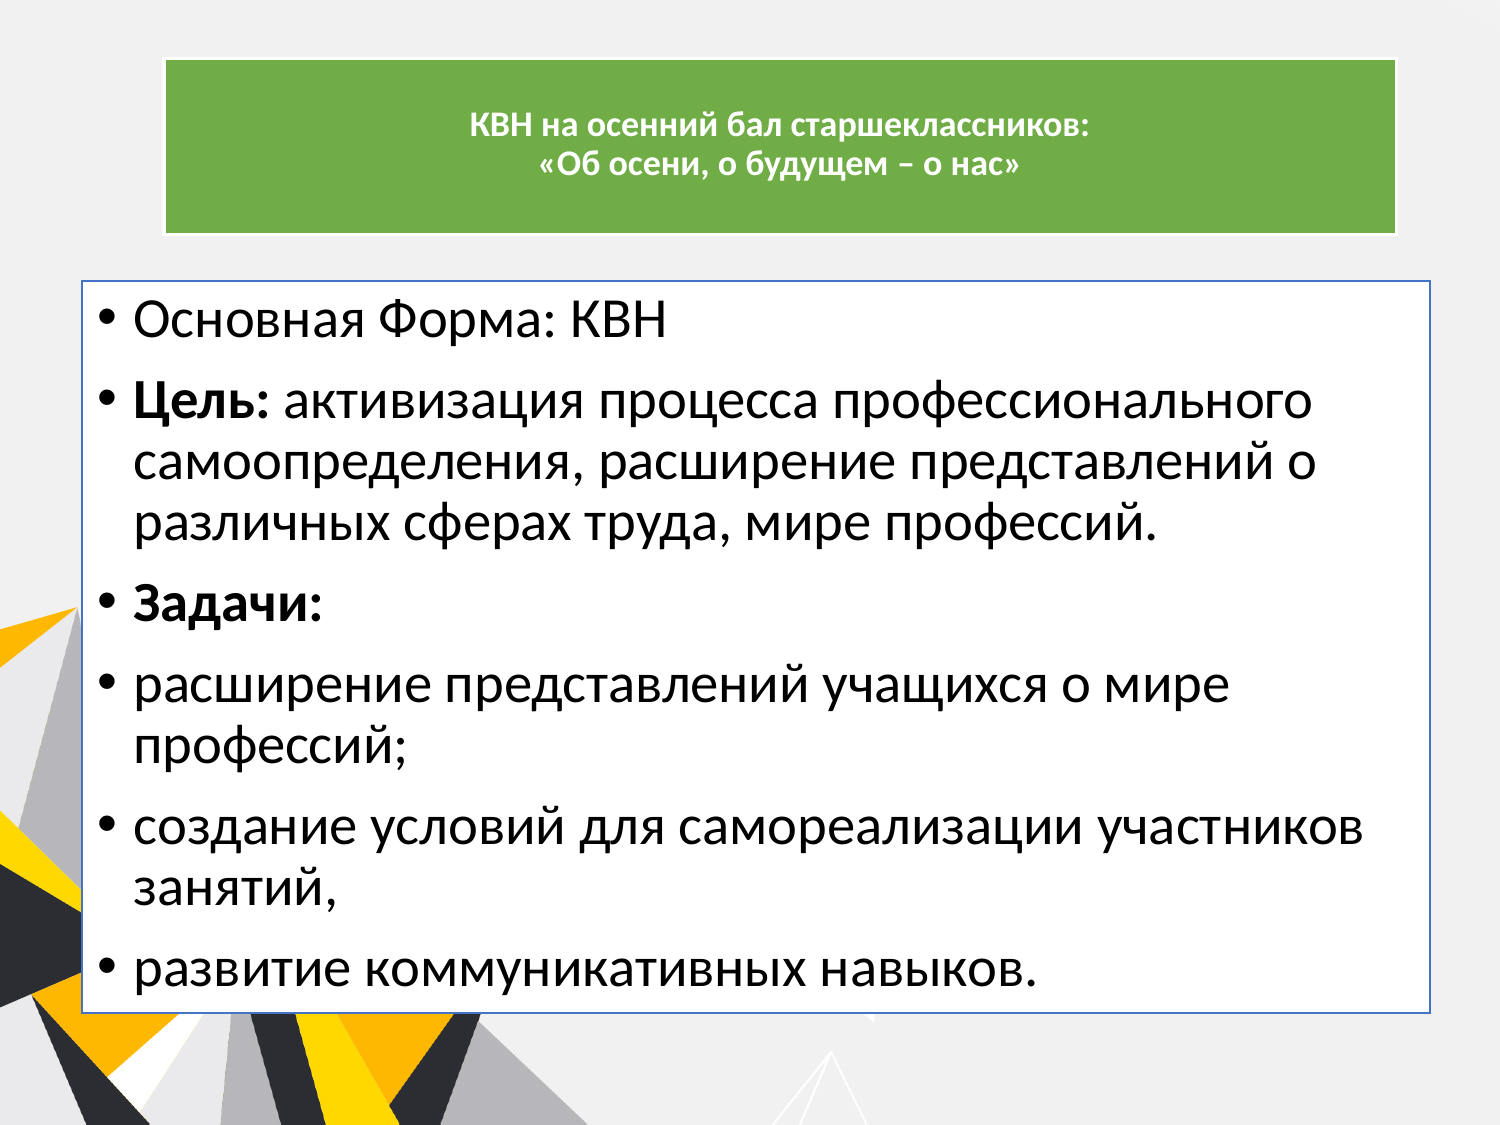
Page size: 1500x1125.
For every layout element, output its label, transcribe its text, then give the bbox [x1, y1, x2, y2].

title КВН на осенний бал старшеклассников: «Об осени, о будущем – о нас» [162, 57, 1398, 236]
list Основная Форма: КВН Цель: активизация процесса профессионального самоопределения, расширение представлений о различных сферах труда, мире профессий. Задачи: расширение представлений учащихся о мире профессий; создание условий для самореализации участников занятий, развитие коммуникативных навыков. [81, 280, 1431, 1014]
picture [0, 0, 1500, 1125]
